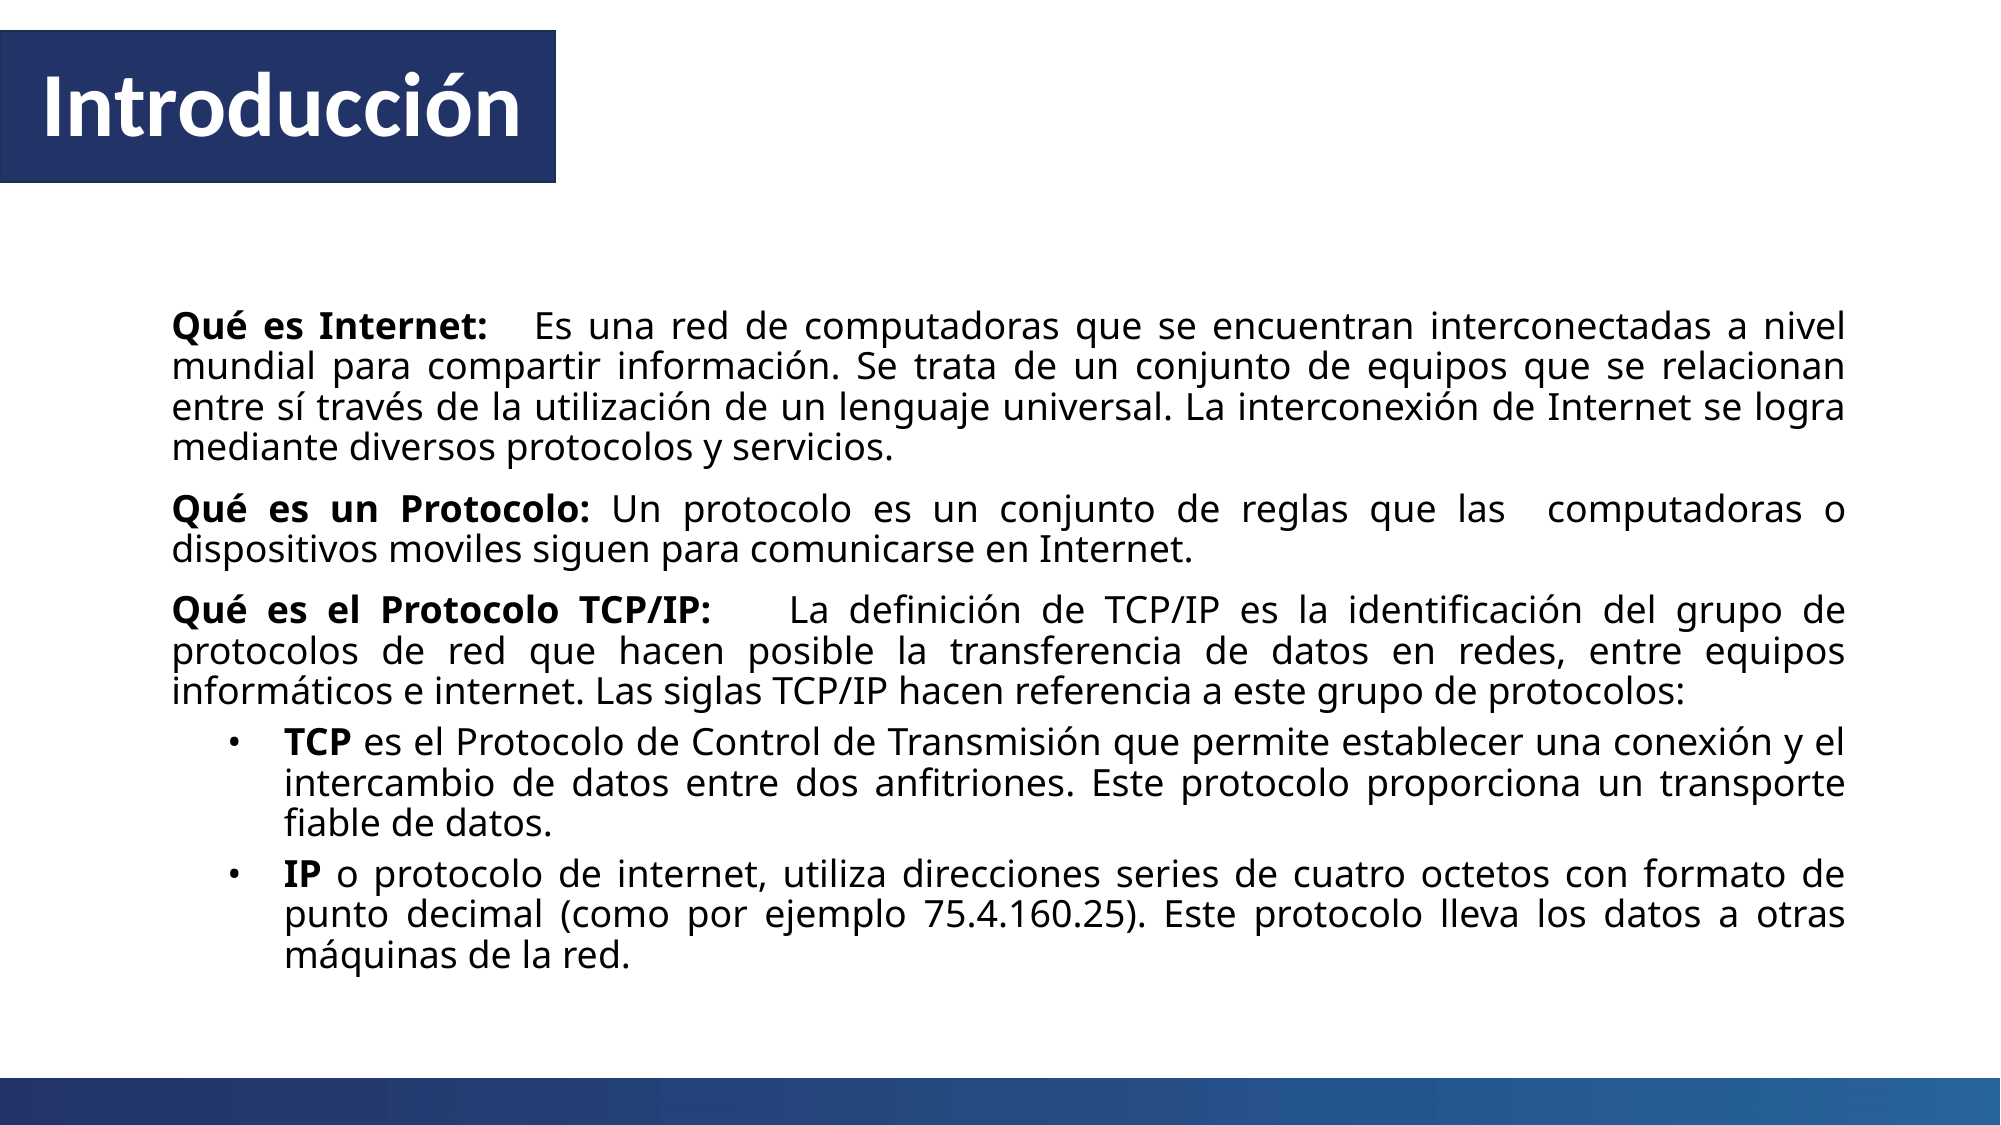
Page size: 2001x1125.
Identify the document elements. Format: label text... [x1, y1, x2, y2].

title Introducción [26, 49, 541, 165]
list Qué es Internet: Es una red de computadoras que se encuentran interconectadas a nivel mundial para compartir información. Se trata de un conjunto de equipos que se relacionan entre sí través de la utilización de un lenguaje universal. La interconexión de Internet se logra mediante diversos protocolos y servicios. Qué es un Protocolo: Un protocolo es un conjunto de reglas que las computadoras o dispositivos moviles siguen para comunicarse en Internet. Qué es el Protocolo TCP/IP: La definición de TCP/IP es la identificación del grupo de protocolos de red que hacen posible la transferencia de datos en redes, entre equipos informáticos e internet. Las siglas TCP/IP hacen referencia a este grupo de protocolos: TCP es el Protocolo de Control de Transmisión que permite establecer una conexión y el intercambio de datos entre dos anfitriones. Este protocolo proporciona un transporte fiable de datos. IP o protocolo de internet, utiliza direcciones series de cuatro octetos con formato de punto decimal (como por ejemplo 75.4.160.25). Este protocolo lleva los datos a otras máquinas de la red. [137, 299, 1863, 1014]
text_box [0, 31, 556, 182]
picture [0, 1077, 2000, 1125]
